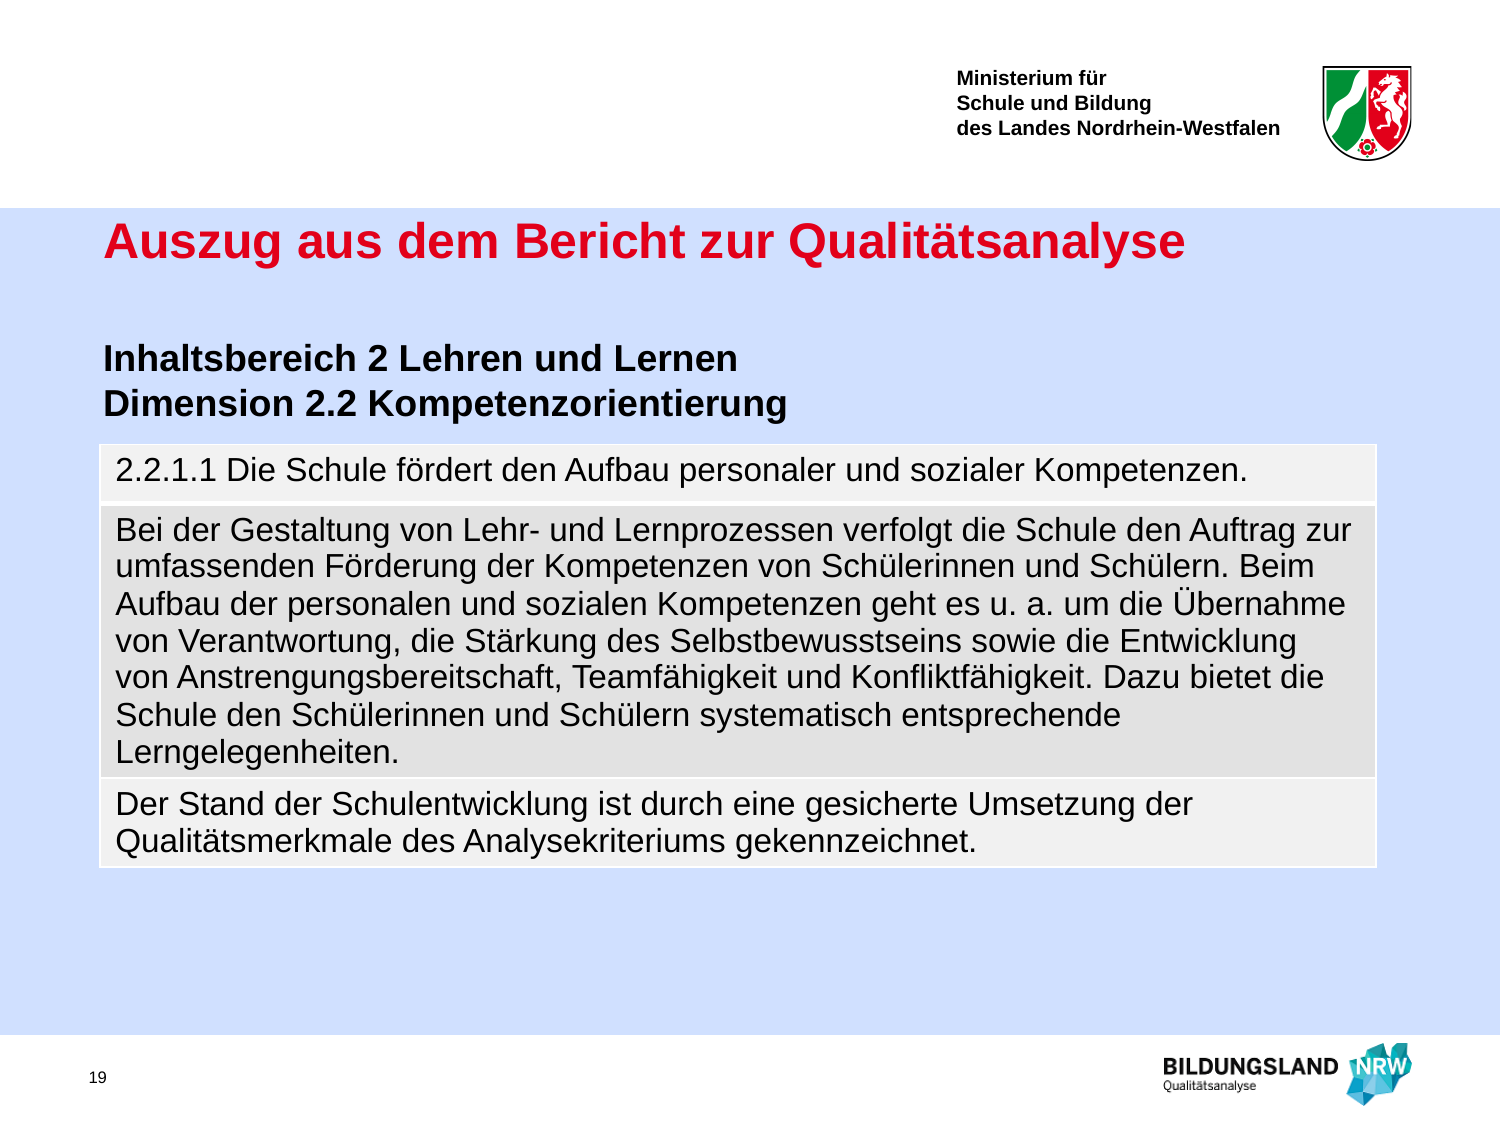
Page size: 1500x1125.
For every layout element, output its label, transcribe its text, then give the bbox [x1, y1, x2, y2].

picture [1320, 66, 1412, 161]
table_header 2.2.1.1 Die Schule fördert den Aufbau personaler und sozialer Kompetenzen. [101, 445, 1375, 501]
picture [1163, 1043, 1412, 1106]
table_cell Bei der Gestaltung von Lehr- und Lernprozessen verfolgt die Schule den Auftrag zur umfassenden Förderung der Kompetenzen von Schülerinnen und Schülern. Beim Aufbau der personalen und sozialen Kompetenzen geht es u. a. um die Übernahme von Verantwortung, die Stärkung des Selbstbewusstseins sowie die Entwicklung von Anstrengungsbereitschaft, Teamfähigkeit und Konfliktfähigkeit. Dazu bietet die Schule den Schülerinnen und Schülern systematisch entsprechende Lerngelegenheiten. [101, 506, 1375, 777]
table_cell Der Stand der Schulentwicklung ist durch eine gesicherte Umsetzung der Qualitätsmerkmale des Analysekriteriums gekennzeichnet. [101, 779, 1375, 866]
slide_number 19 [88, 1067, 136, 1124]
text_box Inhaltsbereich 2 Lehren und Lernen Dimension 2.2 Kompetenzorientierung [88, 326, 1081, 431]
text_box Auszug aus dem Bericht zur Qualitätsanalyse [88, 208, 1425, 277]
